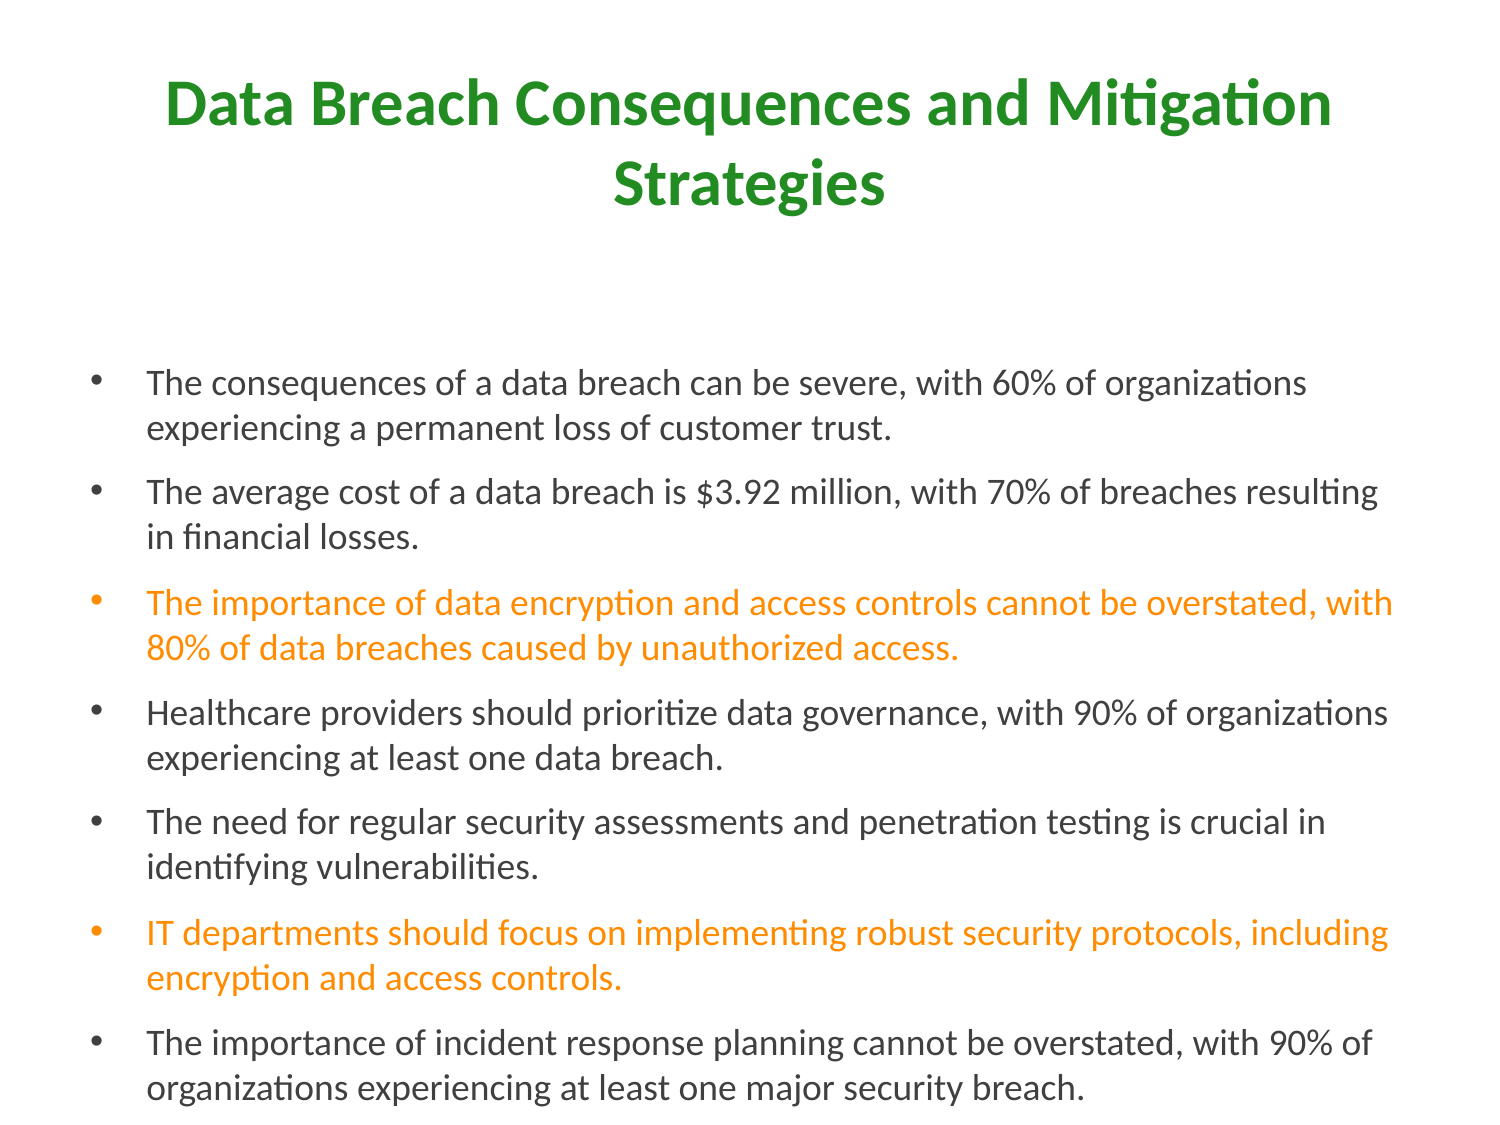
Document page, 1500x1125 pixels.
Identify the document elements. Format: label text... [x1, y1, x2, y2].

list The consequences of a data breach can be severe, with 60% of organizations experiencing a permanent loss of customer trust. The average cost of a data breach is $3.92 million, with 70% of breaches resulting in financial losses. The importance of data encryption and access controls cannot be overstated, with 80% of data breaches caused by unauthorized access. Healthcare providers should prioritize data governance, with 90% of organizations experiencing at least one data breach. The need for regular security assessments and penetration testing is crucial in identifying vulnerabilities. IT departments should focus on implementing robust security protocols, including encryption and access controls. The importance of incident response planning cannot be overstated, with 90% of organizations experiencing at least one major security breach. [75, 262, 1425, 1005]
title Data Breach Consequences and Mitigation Strategies [75, 45, 1425, 233]
